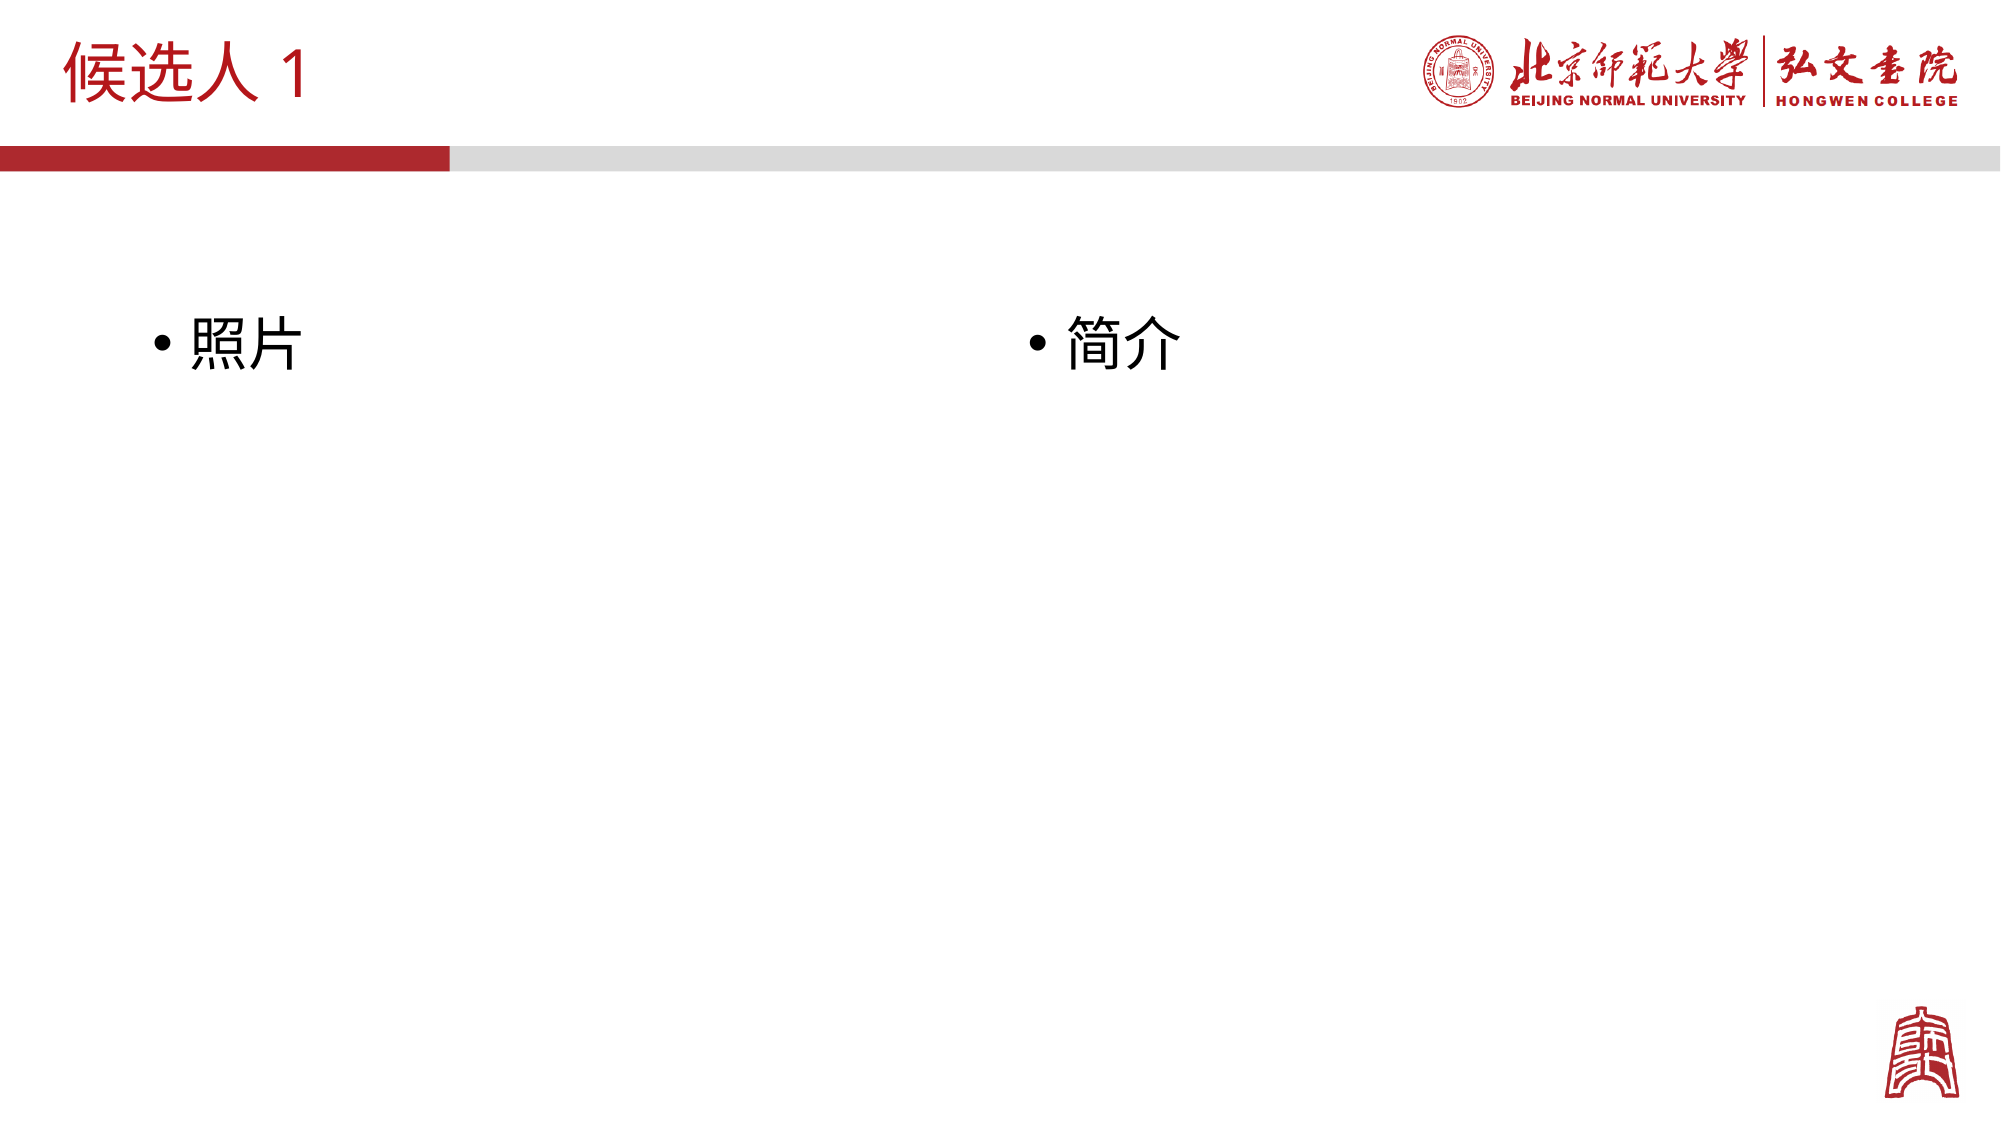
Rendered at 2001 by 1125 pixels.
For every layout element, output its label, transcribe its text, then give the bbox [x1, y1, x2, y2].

picture [1414, 25, 1966, 115]
picture [1876, 999, 1966, 1103]
list 照片 [137, 265, 988, 979]
title 候选人1 [46, 29, 1098, 122]
list 简介 [1012, 265, 1863, 979]
